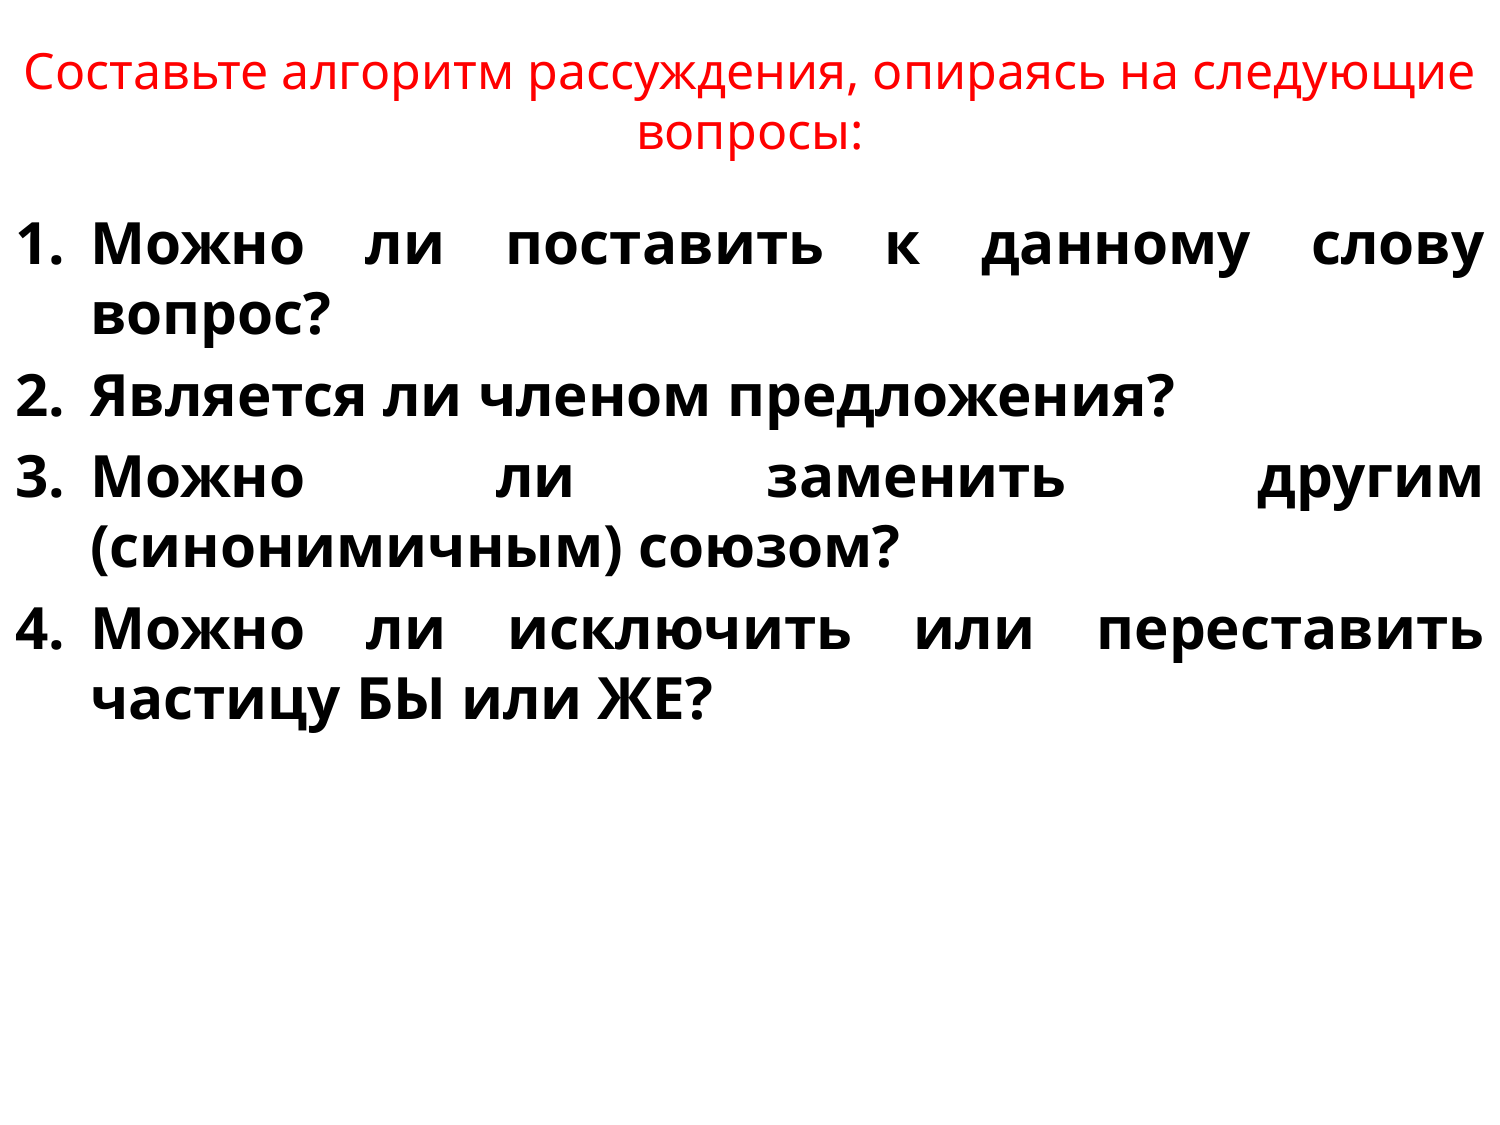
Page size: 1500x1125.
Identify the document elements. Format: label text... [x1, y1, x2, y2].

title Составьте алгоритм рассуждения, опираясь на следующие вопросы: [0, 0, 1500, 199]
list Можно ли поставить к данному слову вопрос? Является ли членом предложения? Можно ли заменить другим (синонимичным) союзом? Можно ли исключить или переставить частицу БЫ или ЖЕ? [0, 199, 1500, 1020]
